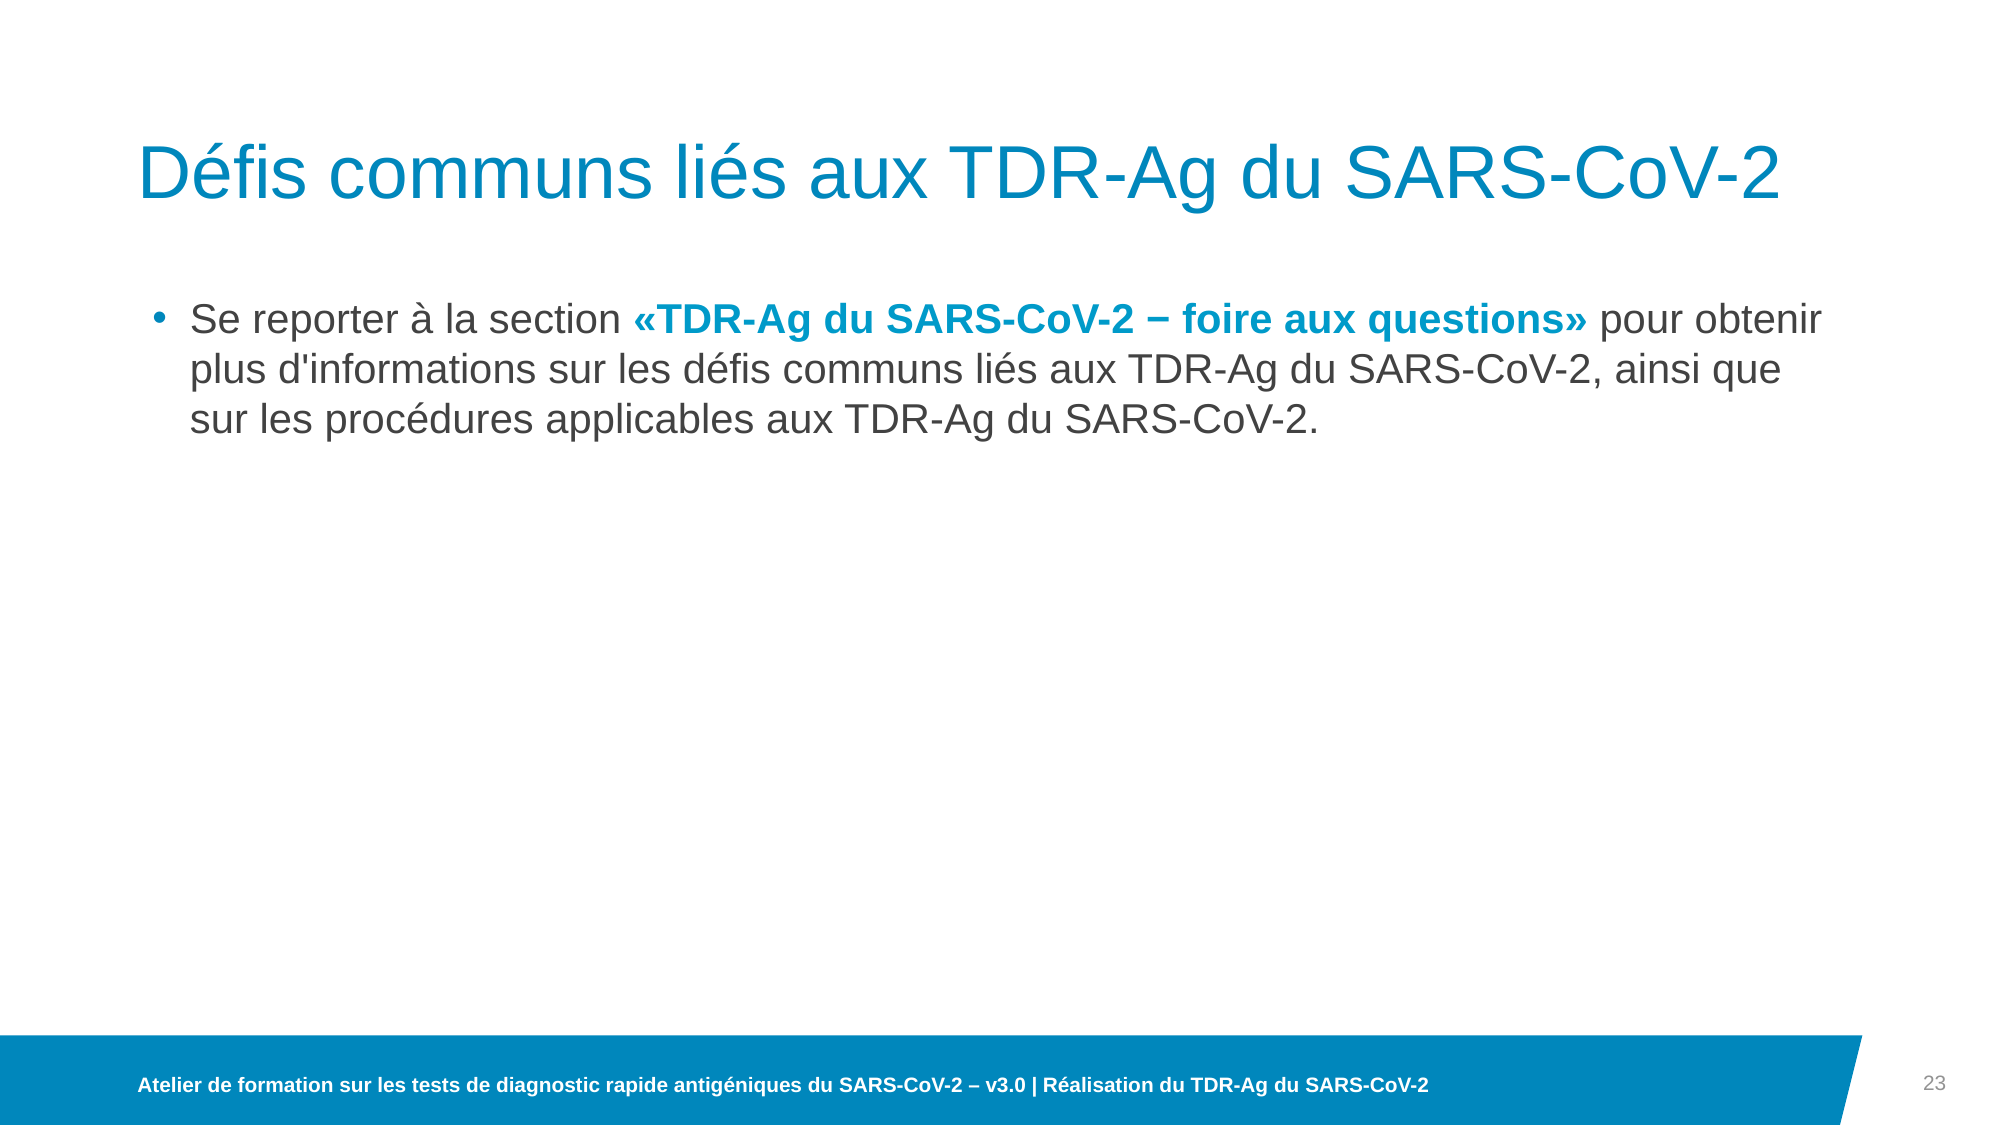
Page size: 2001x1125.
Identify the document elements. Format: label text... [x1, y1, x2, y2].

list Se reporter à la section «TDR-Ag du SARS-CoV-2 − foire aux questions» pour obtenir plus d'informations sur les défis communs liés aux TDR-Ag du SARS-CoV-2, ainsi que sur les procédures applicables aux TDR-Ag du SARS-CoV-2. [137, 284, 1863, 1014]
title Défis communs liés aux TDR-Ag du SARS-CoV-2 [137, 59, 1863, 215]
slide_number 23 [1862, 1035, 1947, 1125]
footer Atelier de formation sur les tests de diagnostic rapide antigéniques du SARS-CoV-2 – v3.0 | Réalisation du TDR-Ag du SARS-CoV-2 [137, 1042, 1468, 1125]
